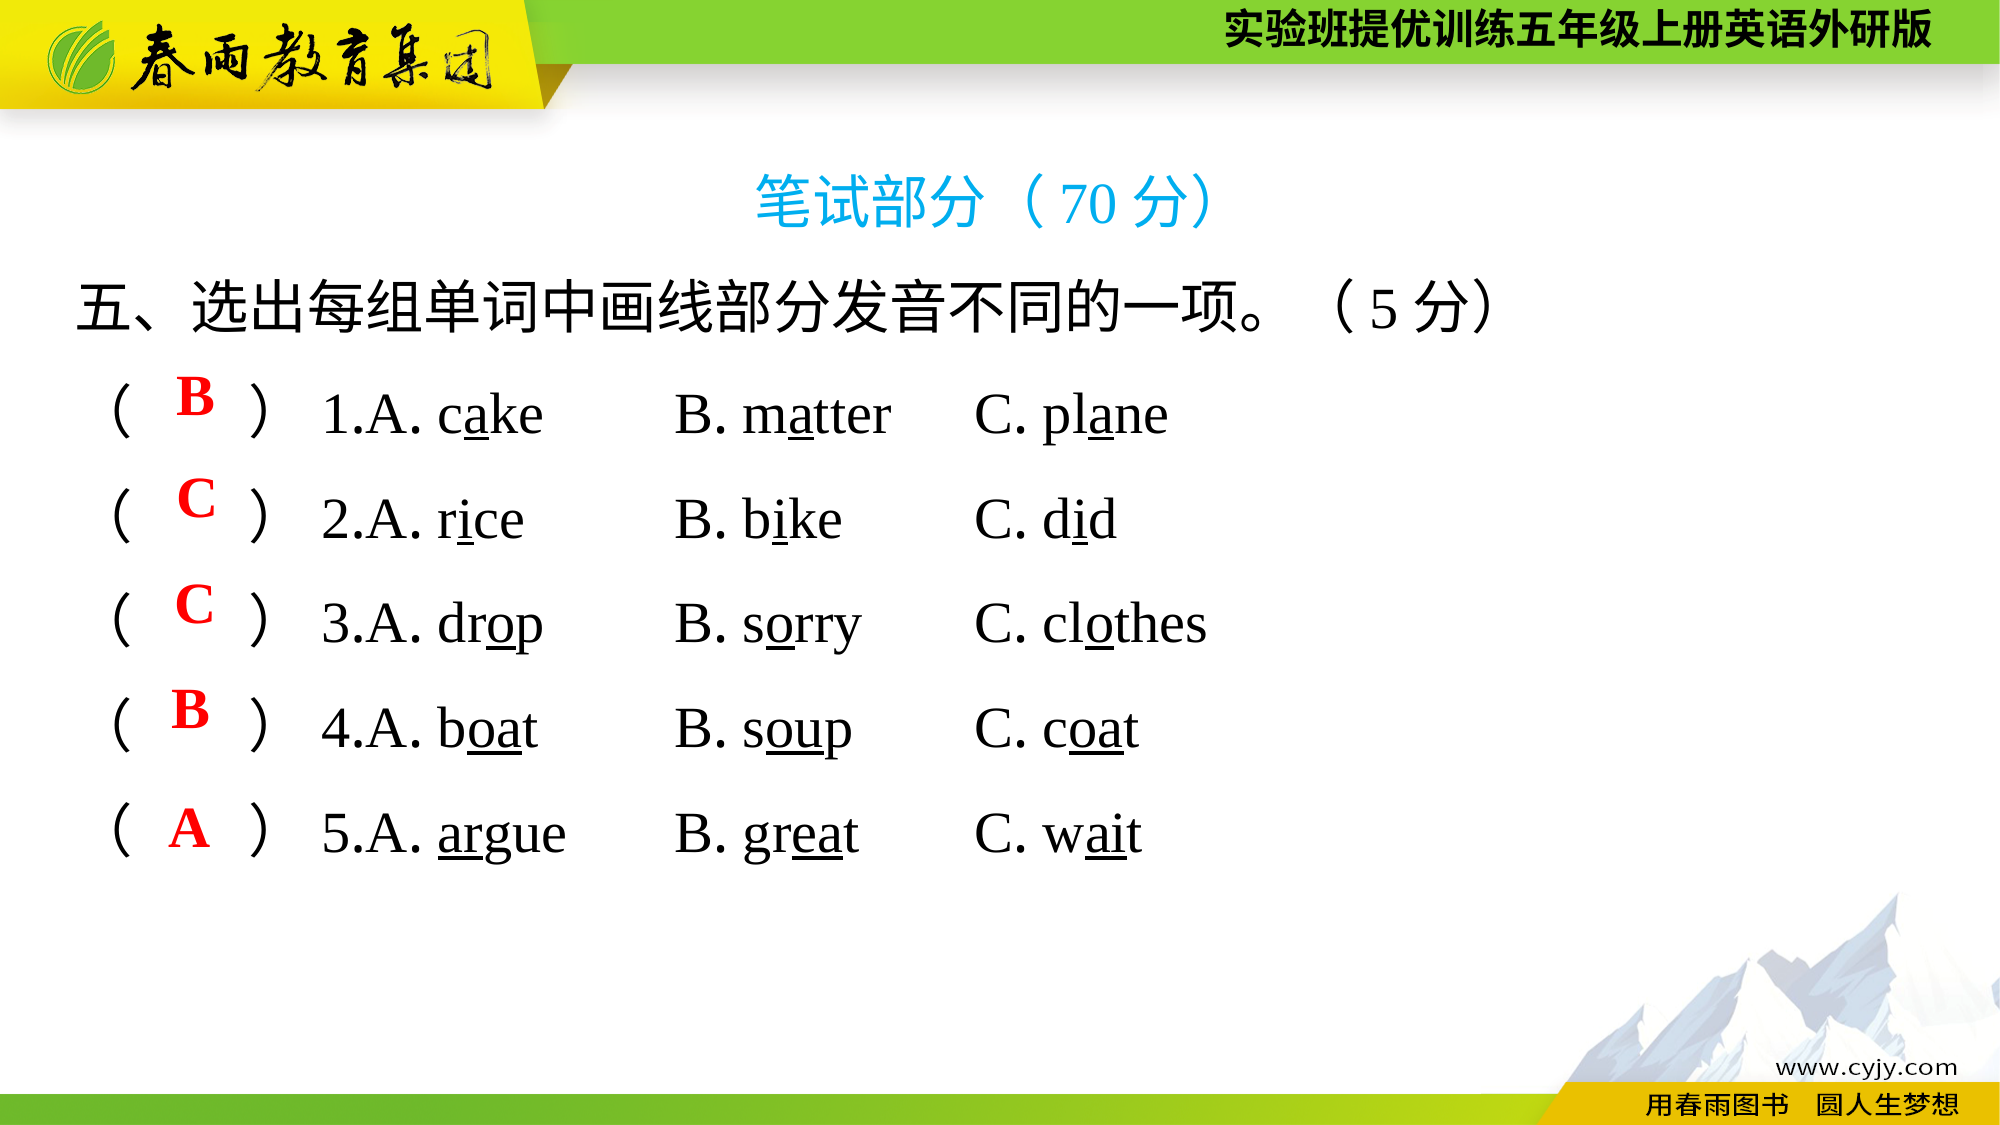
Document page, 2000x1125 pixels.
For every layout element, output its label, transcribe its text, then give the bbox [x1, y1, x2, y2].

text_box A [153, 747, 226, 867]
text_box B [156, 663, 226, 747]
text_box C [161, 451, 234, 537]
text_box C [160, 557, 232, 642]
list 笔试部分（70分） 五、选出每组单词中画线部分发音不同的一项。（5分） （ ）1.A. cake B. matter C. plane （ ）2.A. rice B. bike C. did （ ）3.A. drop B. sorry C. clothes （ ）4.A. boat B. soup C. coat （ ）5.A. argue B. great C. wait [59, 122, 1944, 867]
picture [0, 0, 2000, 1125]
text_box B [161, 349, 231, 435]
